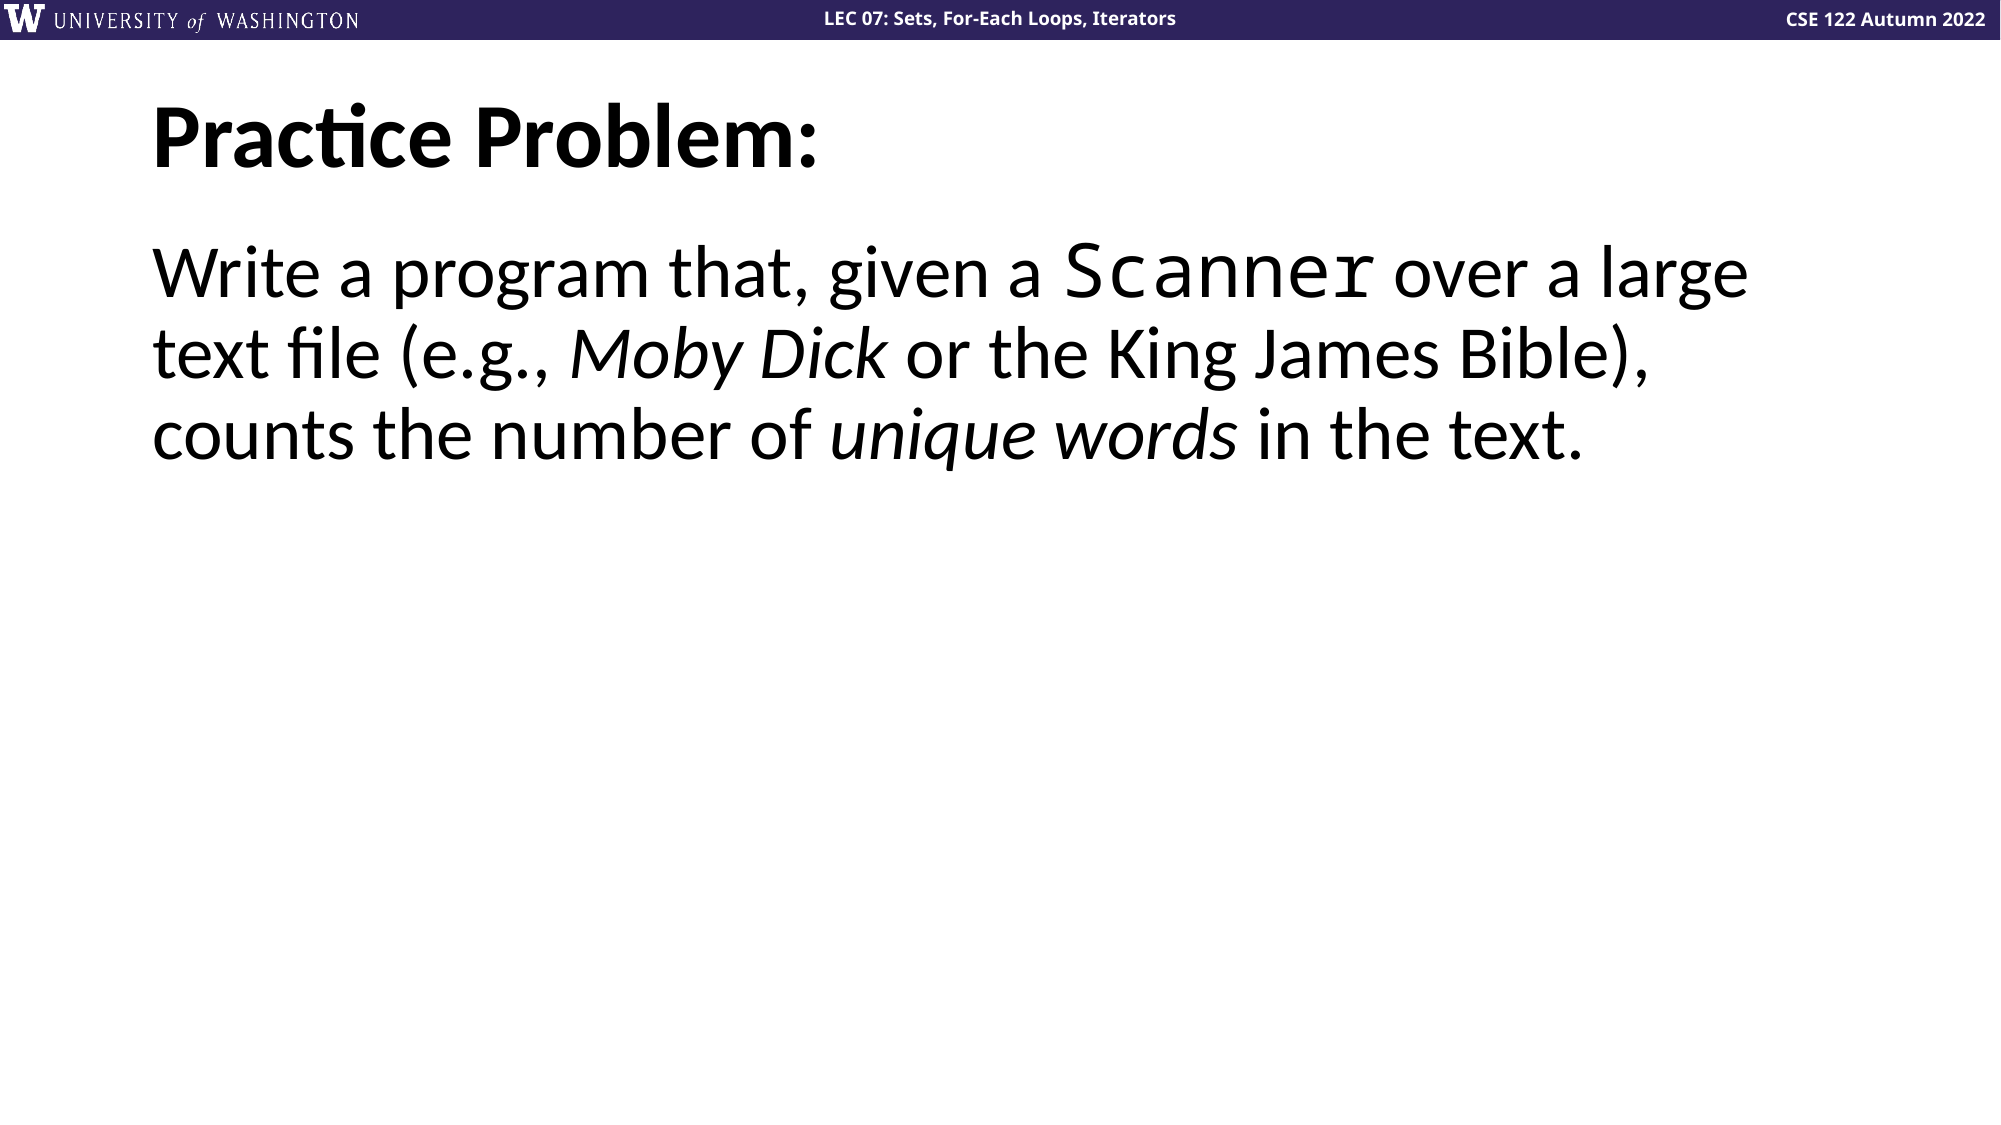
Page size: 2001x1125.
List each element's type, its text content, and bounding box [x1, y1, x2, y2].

picture [4, 4, 358, 33]
title Practice Problem: [137, 74, 1863, 200]
list Write a program that, given a Scanner over a large text file (e.g., Moby Dick or the King James Bible), counts the number of unique words in the text. [137, 224, 1863, 1014]
